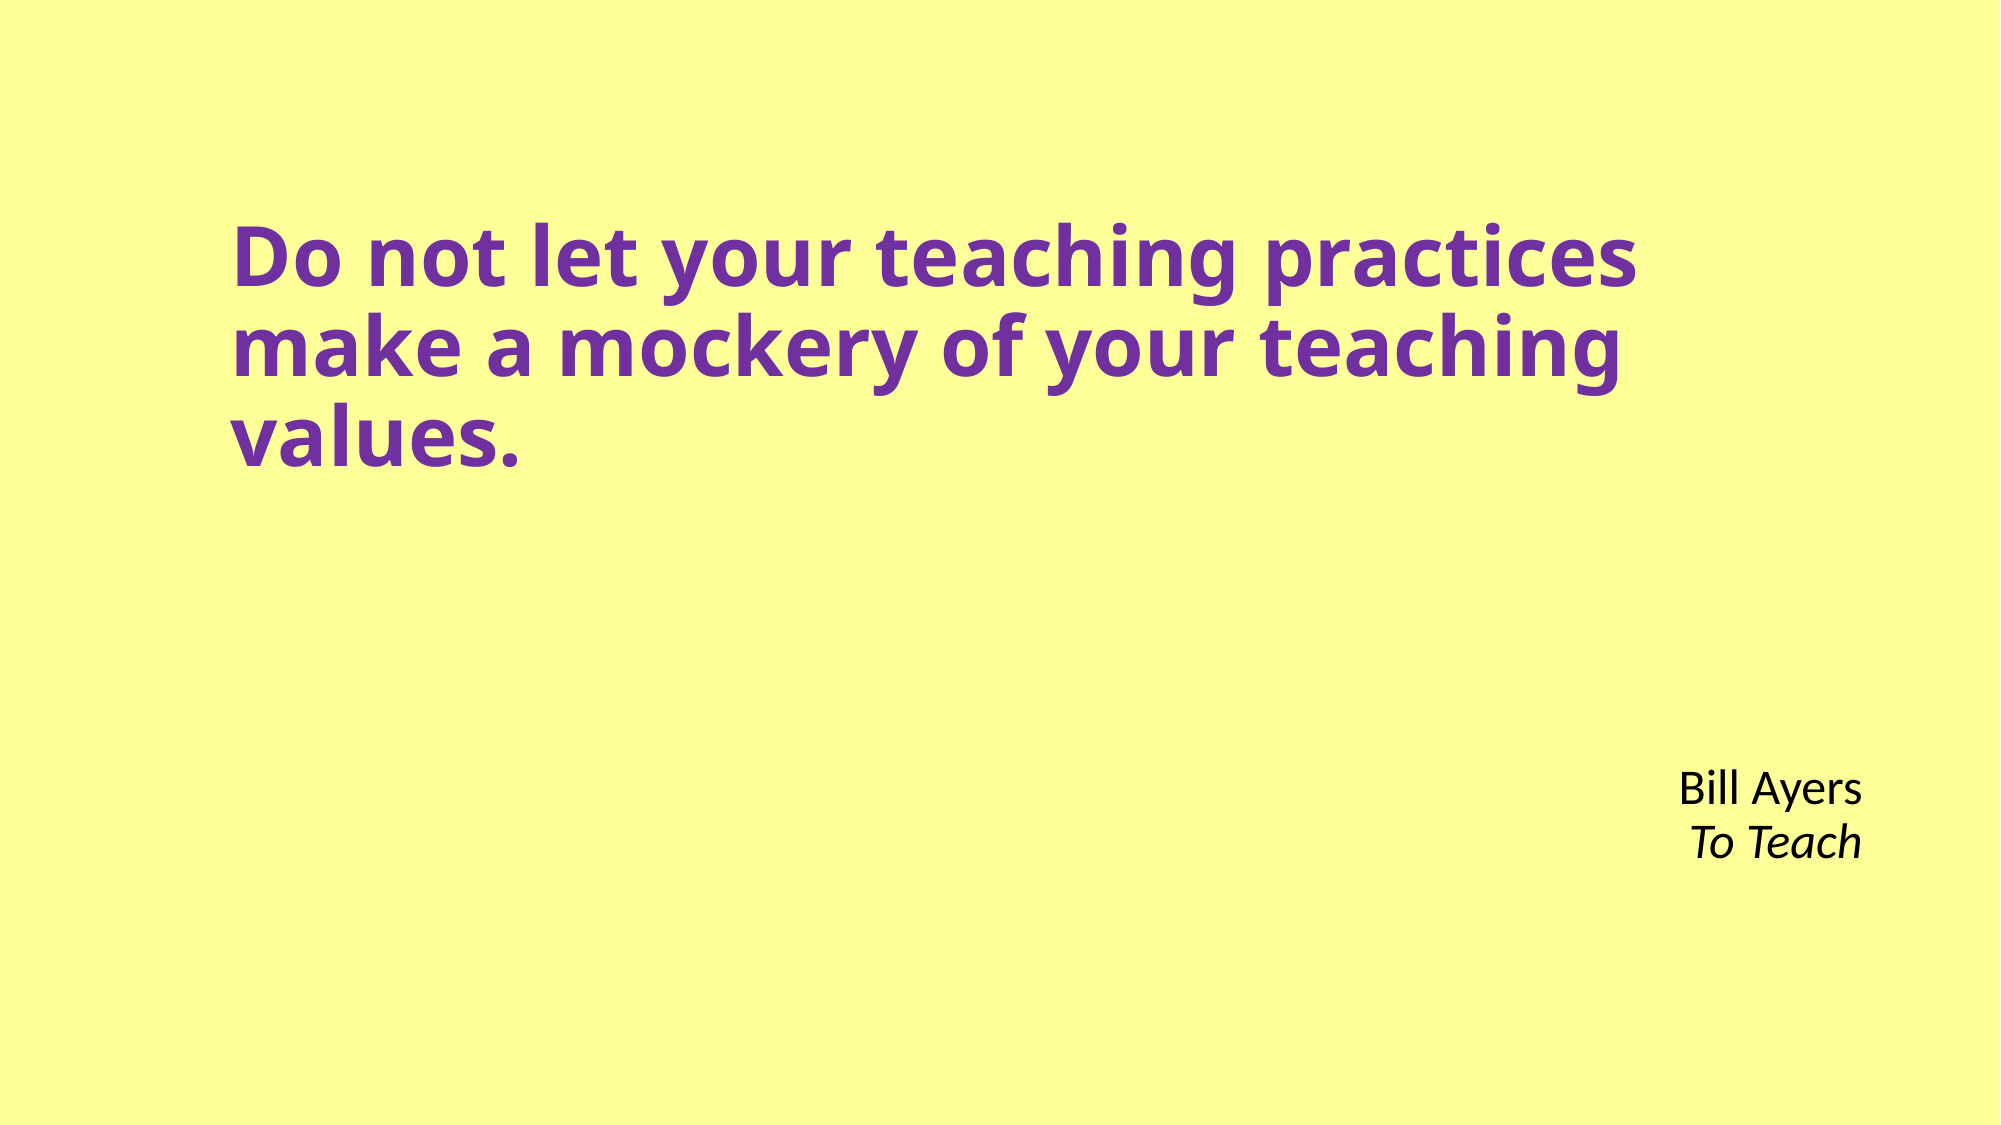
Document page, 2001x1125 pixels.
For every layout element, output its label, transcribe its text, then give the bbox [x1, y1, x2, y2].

subtitle Bill Ayers To Teach [377, 753, 1878, 1026]
title Do not let your teaching practices make a mockery of your teaching values. [215, 99, 1716, 492]
